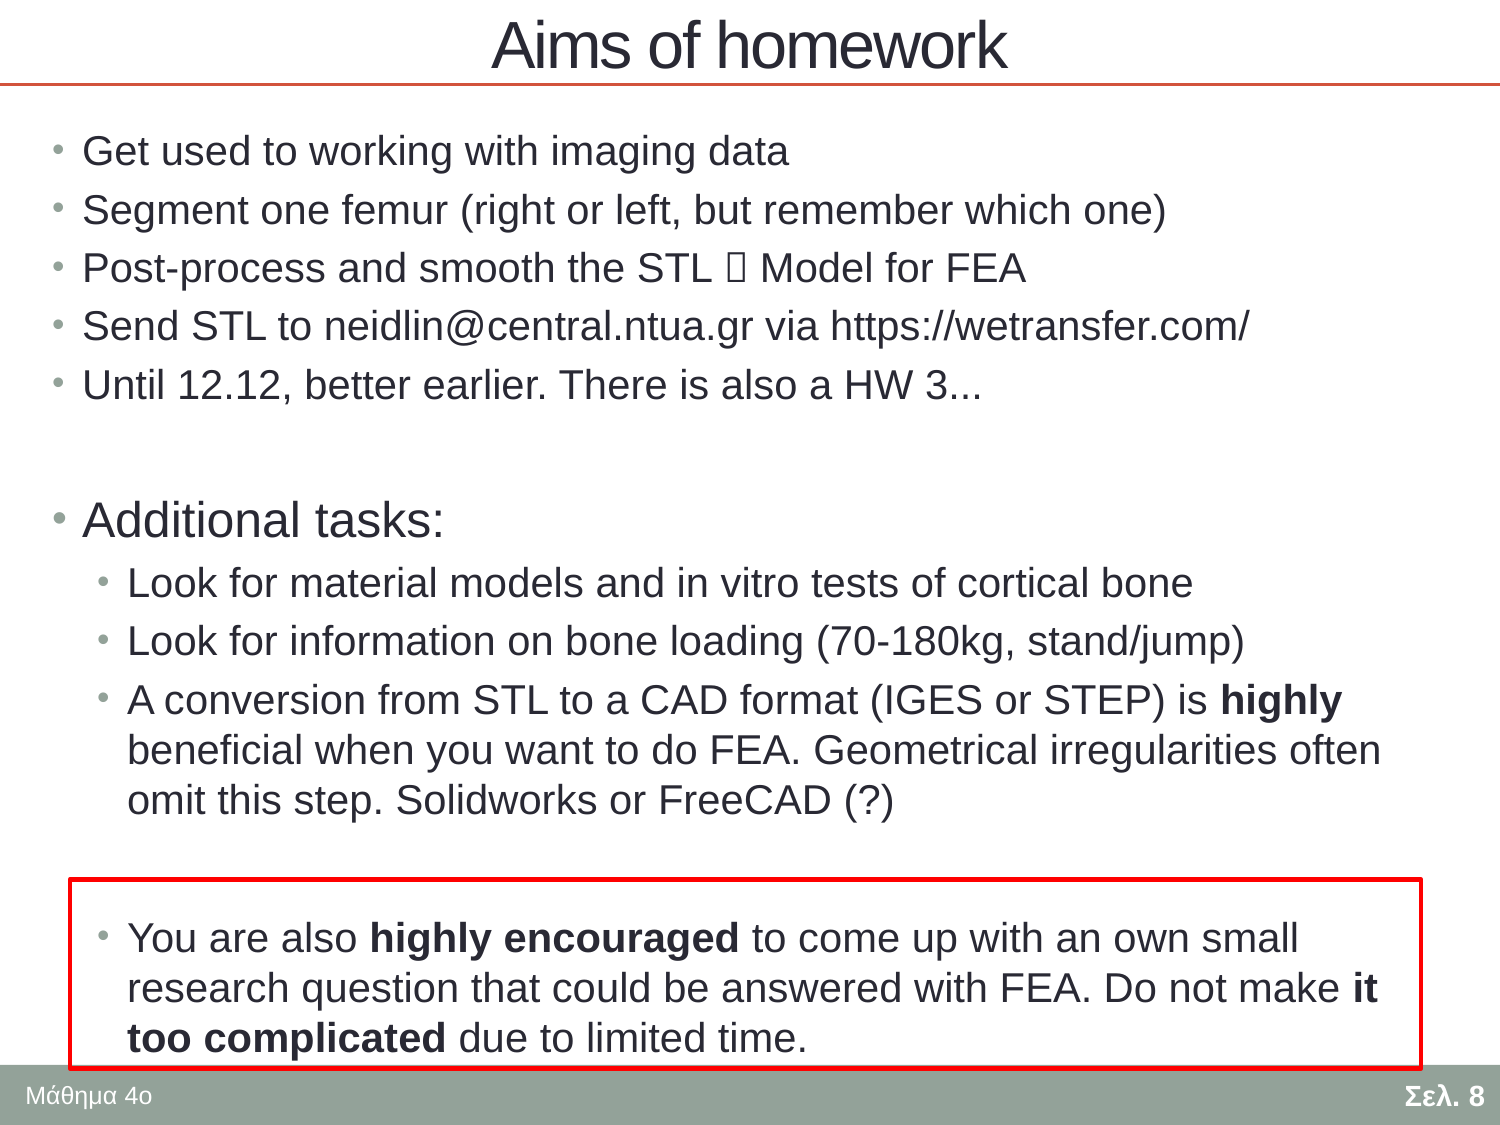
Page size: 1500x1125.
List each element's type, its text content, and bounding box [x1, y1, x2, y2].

slide_number Σελ. 8 [1250, 1068, 1500, 1122]
title Aims of homework [0, 0, 1500, 85]
text_box [68, 877, 1423, 1071]
list Get used to working with imaging data Segment one femur (right or left, but remember which one) Post-process and smooth the STL  Model for FEA Send STL to neidlin@central.ntua.gr via https://wetransfer.com/ Until 12.12, better earlier. There is also a HW 3... Additional tasks: Look for material models and in vitro tests of cortical bone Look for information on bone loading (70-180kg, stand/jump) A conversion from STL to a CAD format (IGES or STEP) is highly beneficial when you want to do FEA. Geometrical irregularities often omit this step. Solidworks or FreeCAD (?) You are also highly encouraged to come up with an own small research question that could be answered with FEA. Do not make it too complicated due to limited time. [37, 116, 1454, 917]
